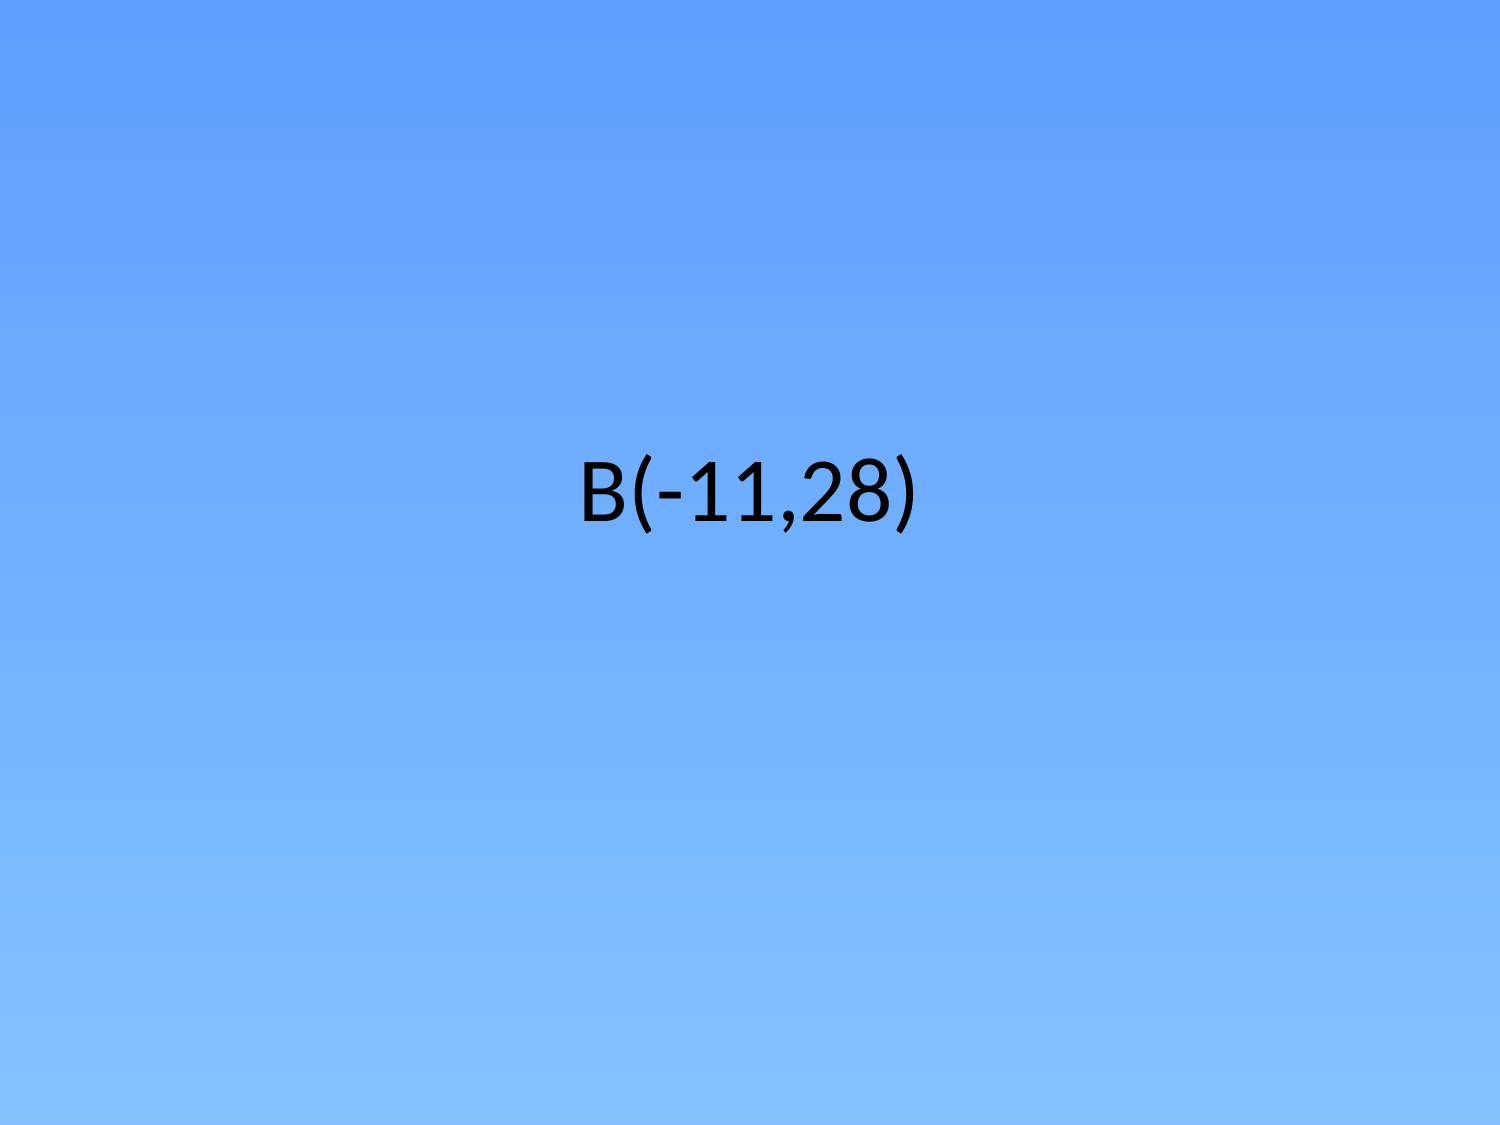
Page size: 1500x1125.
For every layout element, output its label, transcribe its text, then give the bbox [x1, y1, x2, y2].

title B(-11,28) [74, 44, 1426, 926]
